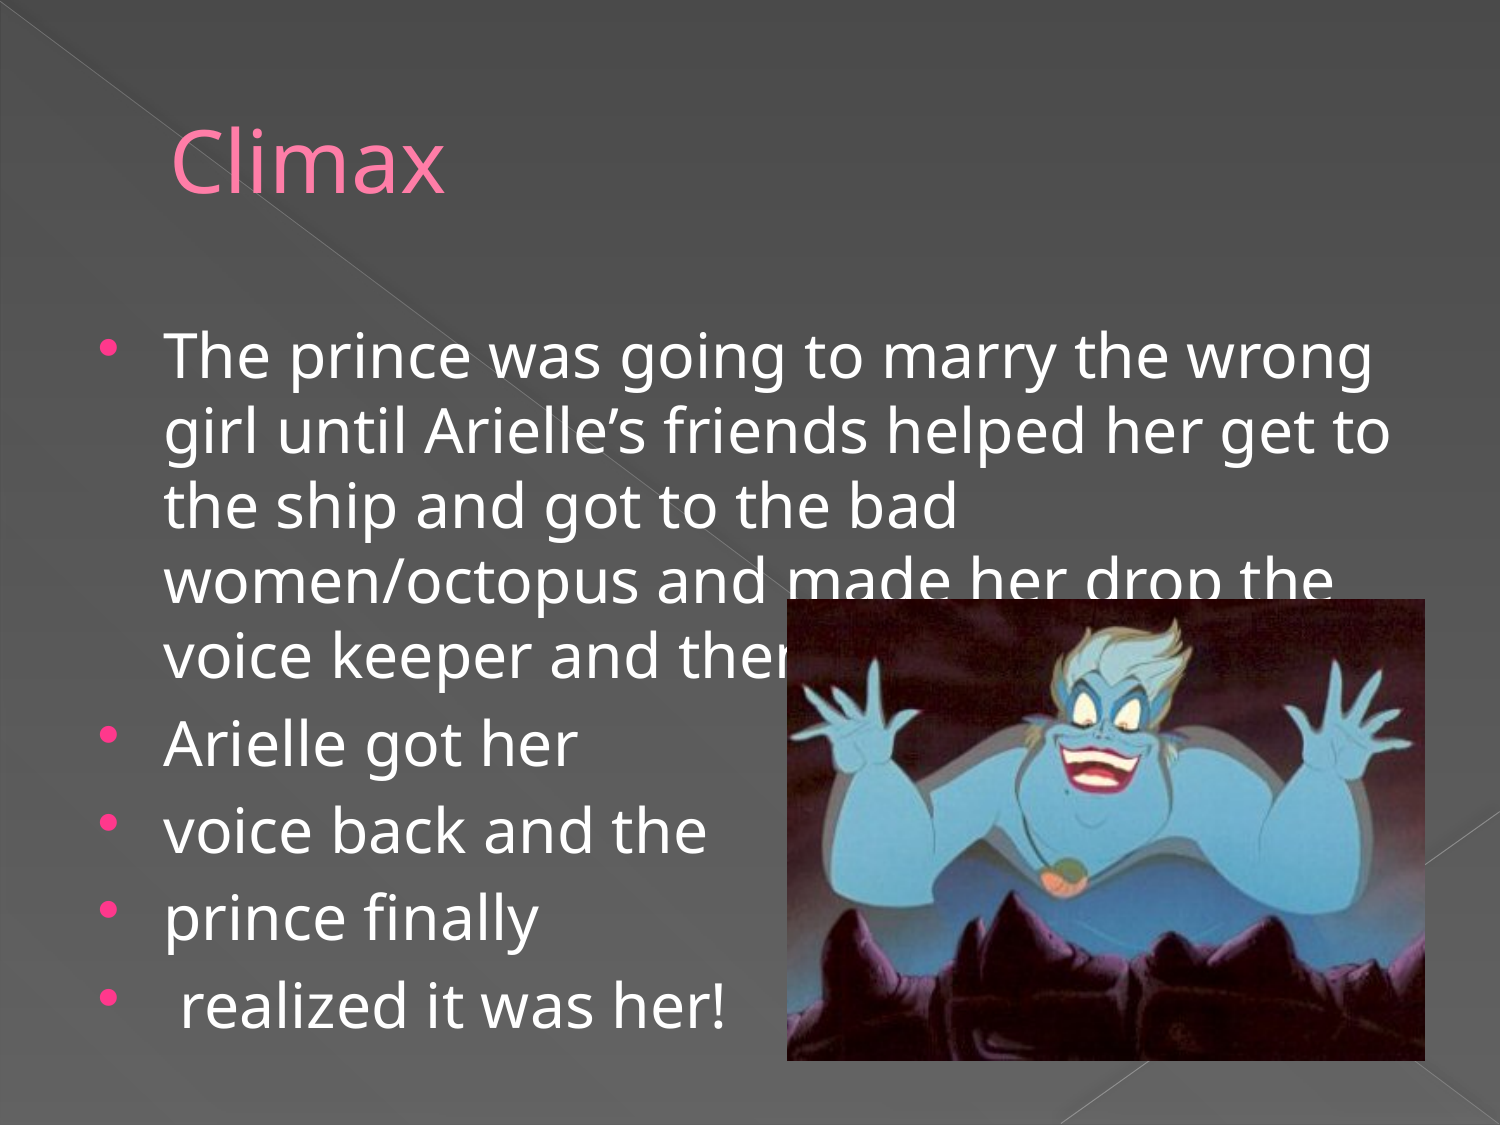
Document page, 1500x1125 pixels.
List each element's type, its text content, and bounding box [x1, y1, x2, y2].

title Climax [75, 43, 1425, 274]
picture [787, 599, 1426, 1062]
list The prince was going to marry the wrong girl until Arielle’s friends helped her get to the ship and got to the bad women/octopus and made her drop the voice keeper and then Arielle got her voice back and the prince finally realized it was her! [75, 308, 1425, 1059]
